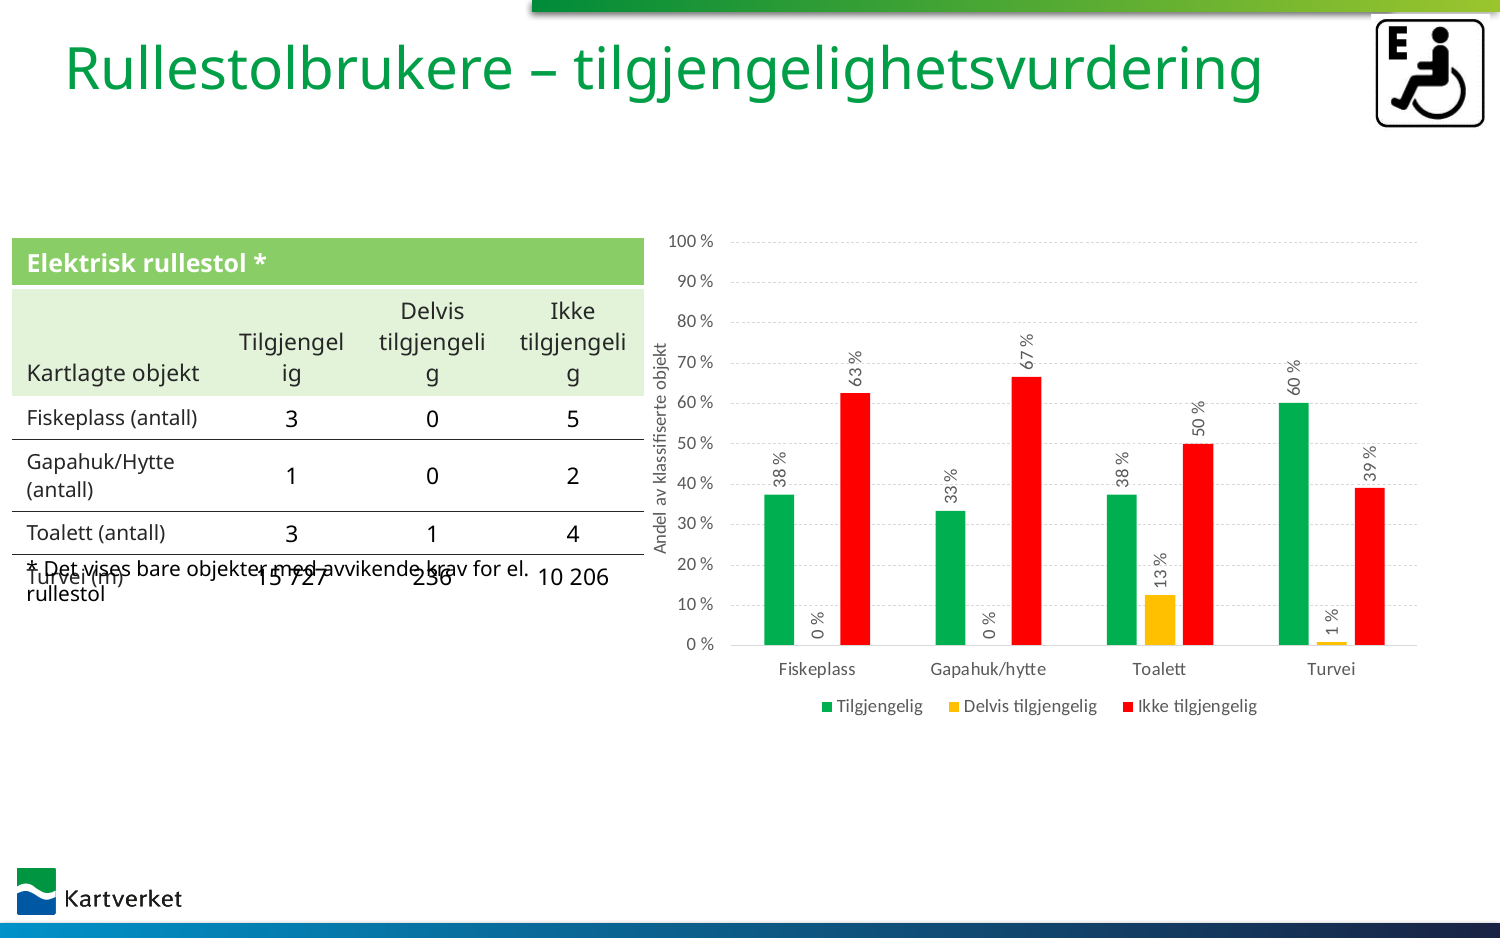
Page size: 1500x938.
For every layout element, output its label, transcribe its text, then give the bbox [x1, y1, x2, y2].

table_cell Ikke tilgjengelig [503, 289, 638, 396]
table_cell 0 [362, 440, 503, 511]
table_header Elektrisk rullestol * [12, 238, 638, 285]
text_box * Det vises bare objekter med avvikende krav for el. rullestol [11, 548, 597, 613]
table_cell 3 [222, 396, 362, 439]
text_box Rullestolbrukere – tilgjengelighetsvurdering [49, 12, 1372, 109]
table_cell Fiskeplass (antall) [12, 396, 222, 439]
table_cell Toalett (antall) [12, 512, 222, 548]
table_cell 2 [503, 440, 638, 511]
table_cell Gapahuk/Hytte (antall) [12, 440, 222, 511]
table_cell 1 [362, 512, 503, 548]
table_cell 1 [222, 440, 362, 511]
table_cell 10 206 [597, 555, 638, 598]
table_cell 0 [362, 396, 503, 439]
table_cell Tilgjengelig [222, 289, 362, 396]
table_cell Delvis tilgjengelig [362, 289, 503, 396]
table_cell 5 [503, 396, 638, 439]
table_cell 4 [503, 512, 638, 554]
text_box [1371, 13, 1491, 133]
table_cell 3 [222, 512, 362, 548]
table_cell Kartlagte objekt [12, 289, 222, 396]
picture [643, 218, 1428, 728]
